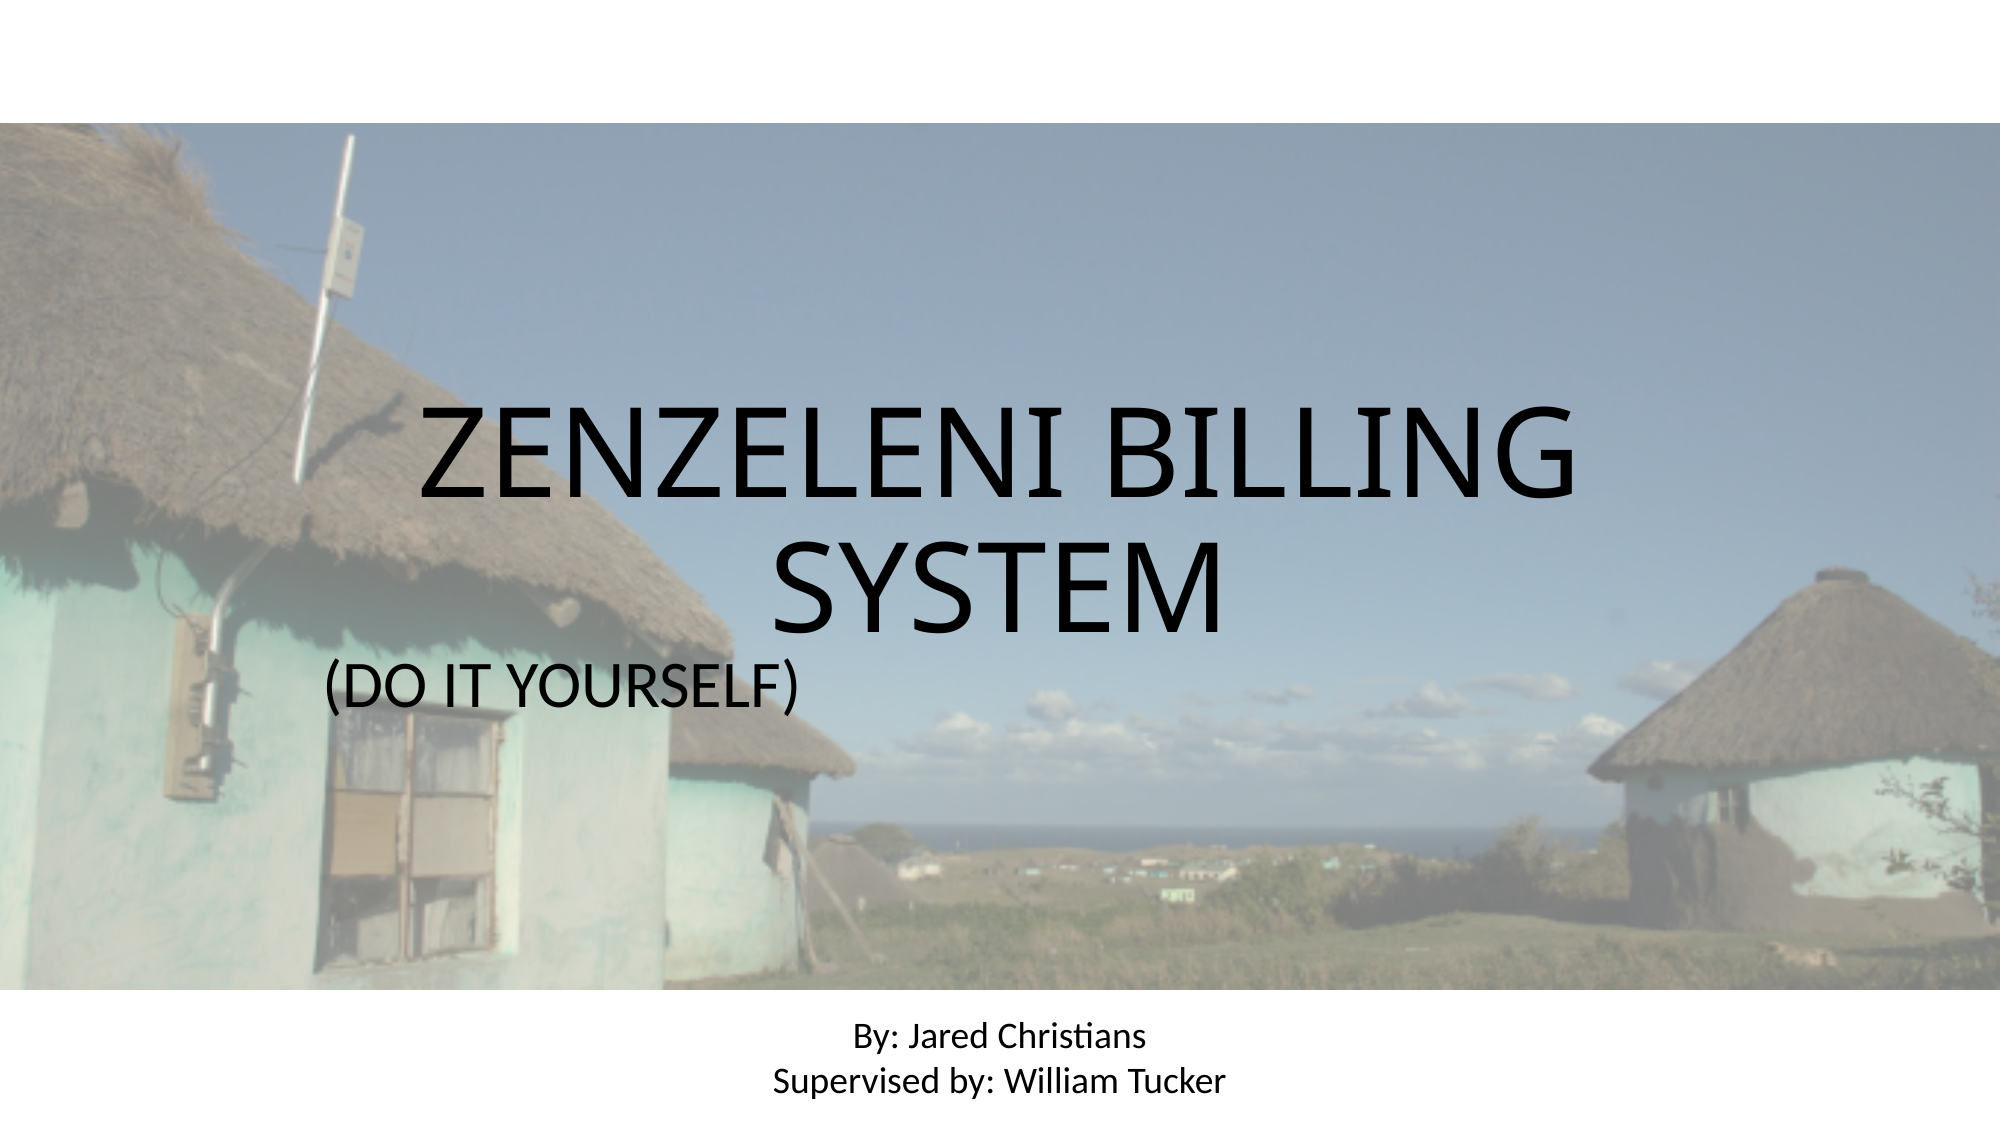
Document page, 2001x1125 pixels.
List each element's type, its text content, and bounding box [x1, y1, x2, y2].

picture [0, 122, 2000, 990]
text_box By: Jared Christians Supervised by: William Tucker [758, 1003, 1242, 1125]
